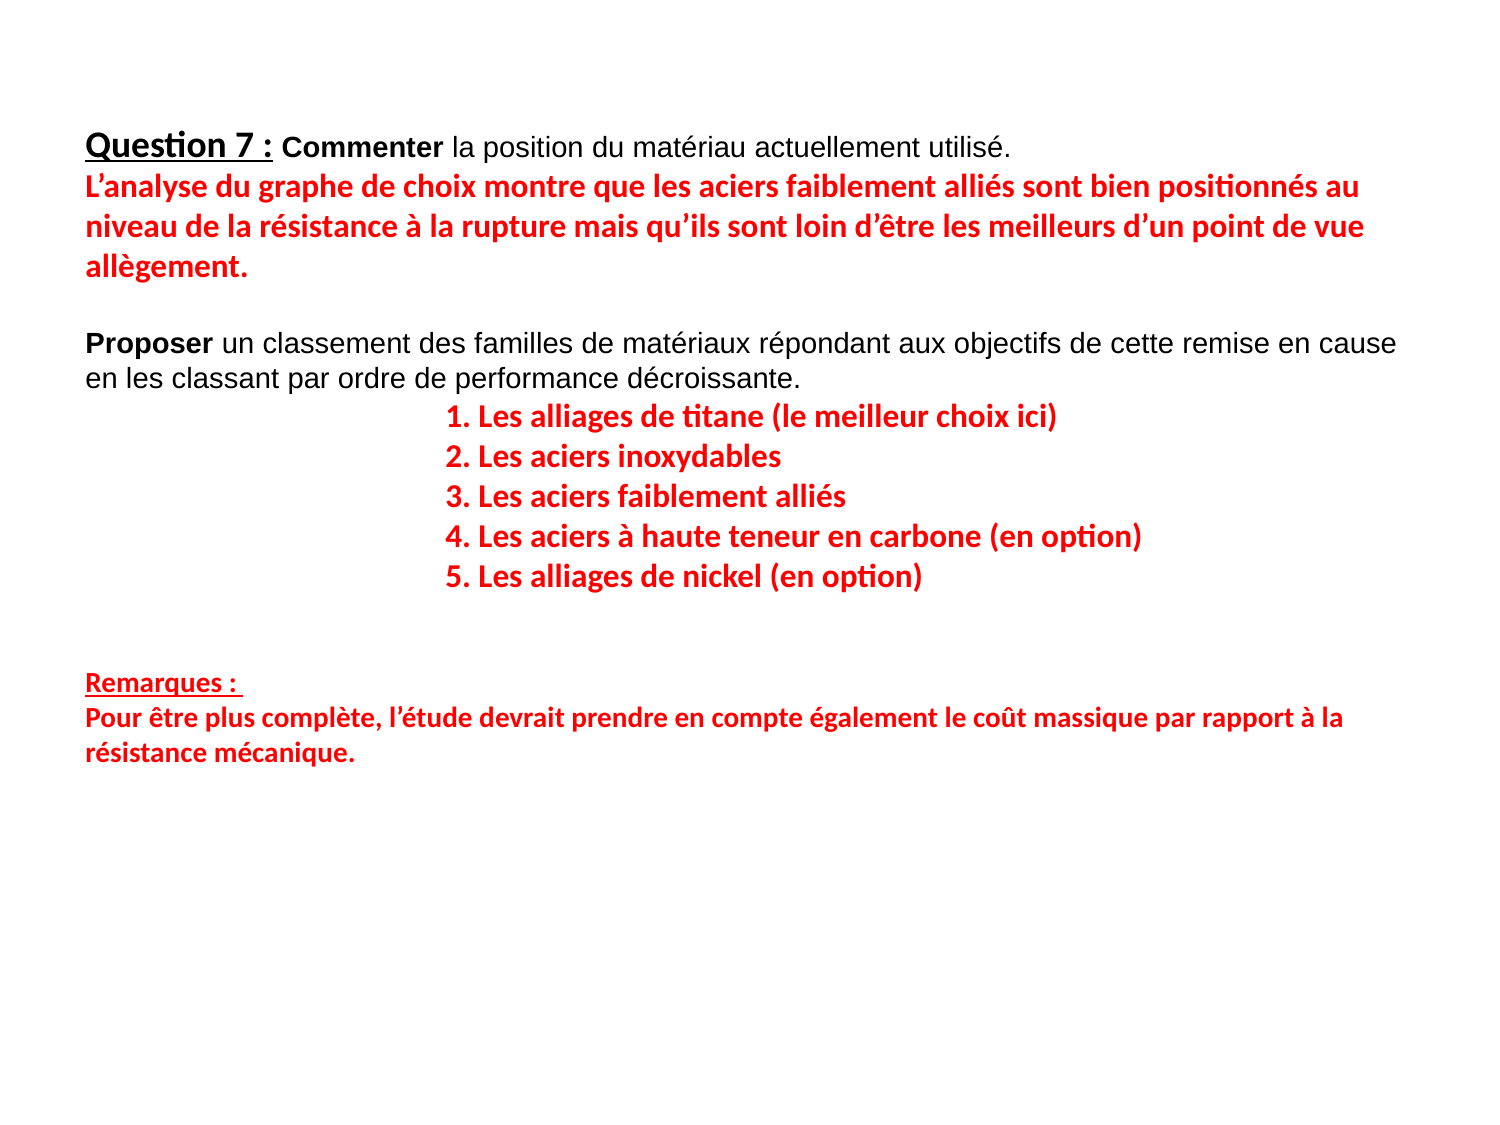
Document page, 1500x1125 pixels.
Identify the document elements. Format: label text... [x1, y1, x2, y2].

text_box Question 7 : Commenter la position du matériau actuellement utilisé. L’analyse du graphe de choix montre que les aciers faiblement alliés sont bien positionnés au niveau de la résistance à la rupture mais qu’ils sont loin d’être les meilleurs d’un point de vue allègement. Proposer un classement des familles de matériaux répondant aux objectifs de cette remise en cause en les classant par ordre de performance décroissante. 1. Les alliages de titane (le meilleur choix ici) 2. Les aciers inoxydables 3. Les aciers faiblement alliés 4. Les aciers à haute teneur en carbone (en option) 5. Les alliages de nickel (en option) Remarques : Pour être plus complète, l’étude devrait prendre en compte également le coût massique par rapport à la résistance mécanique. [70, 112, 1442, 812]
